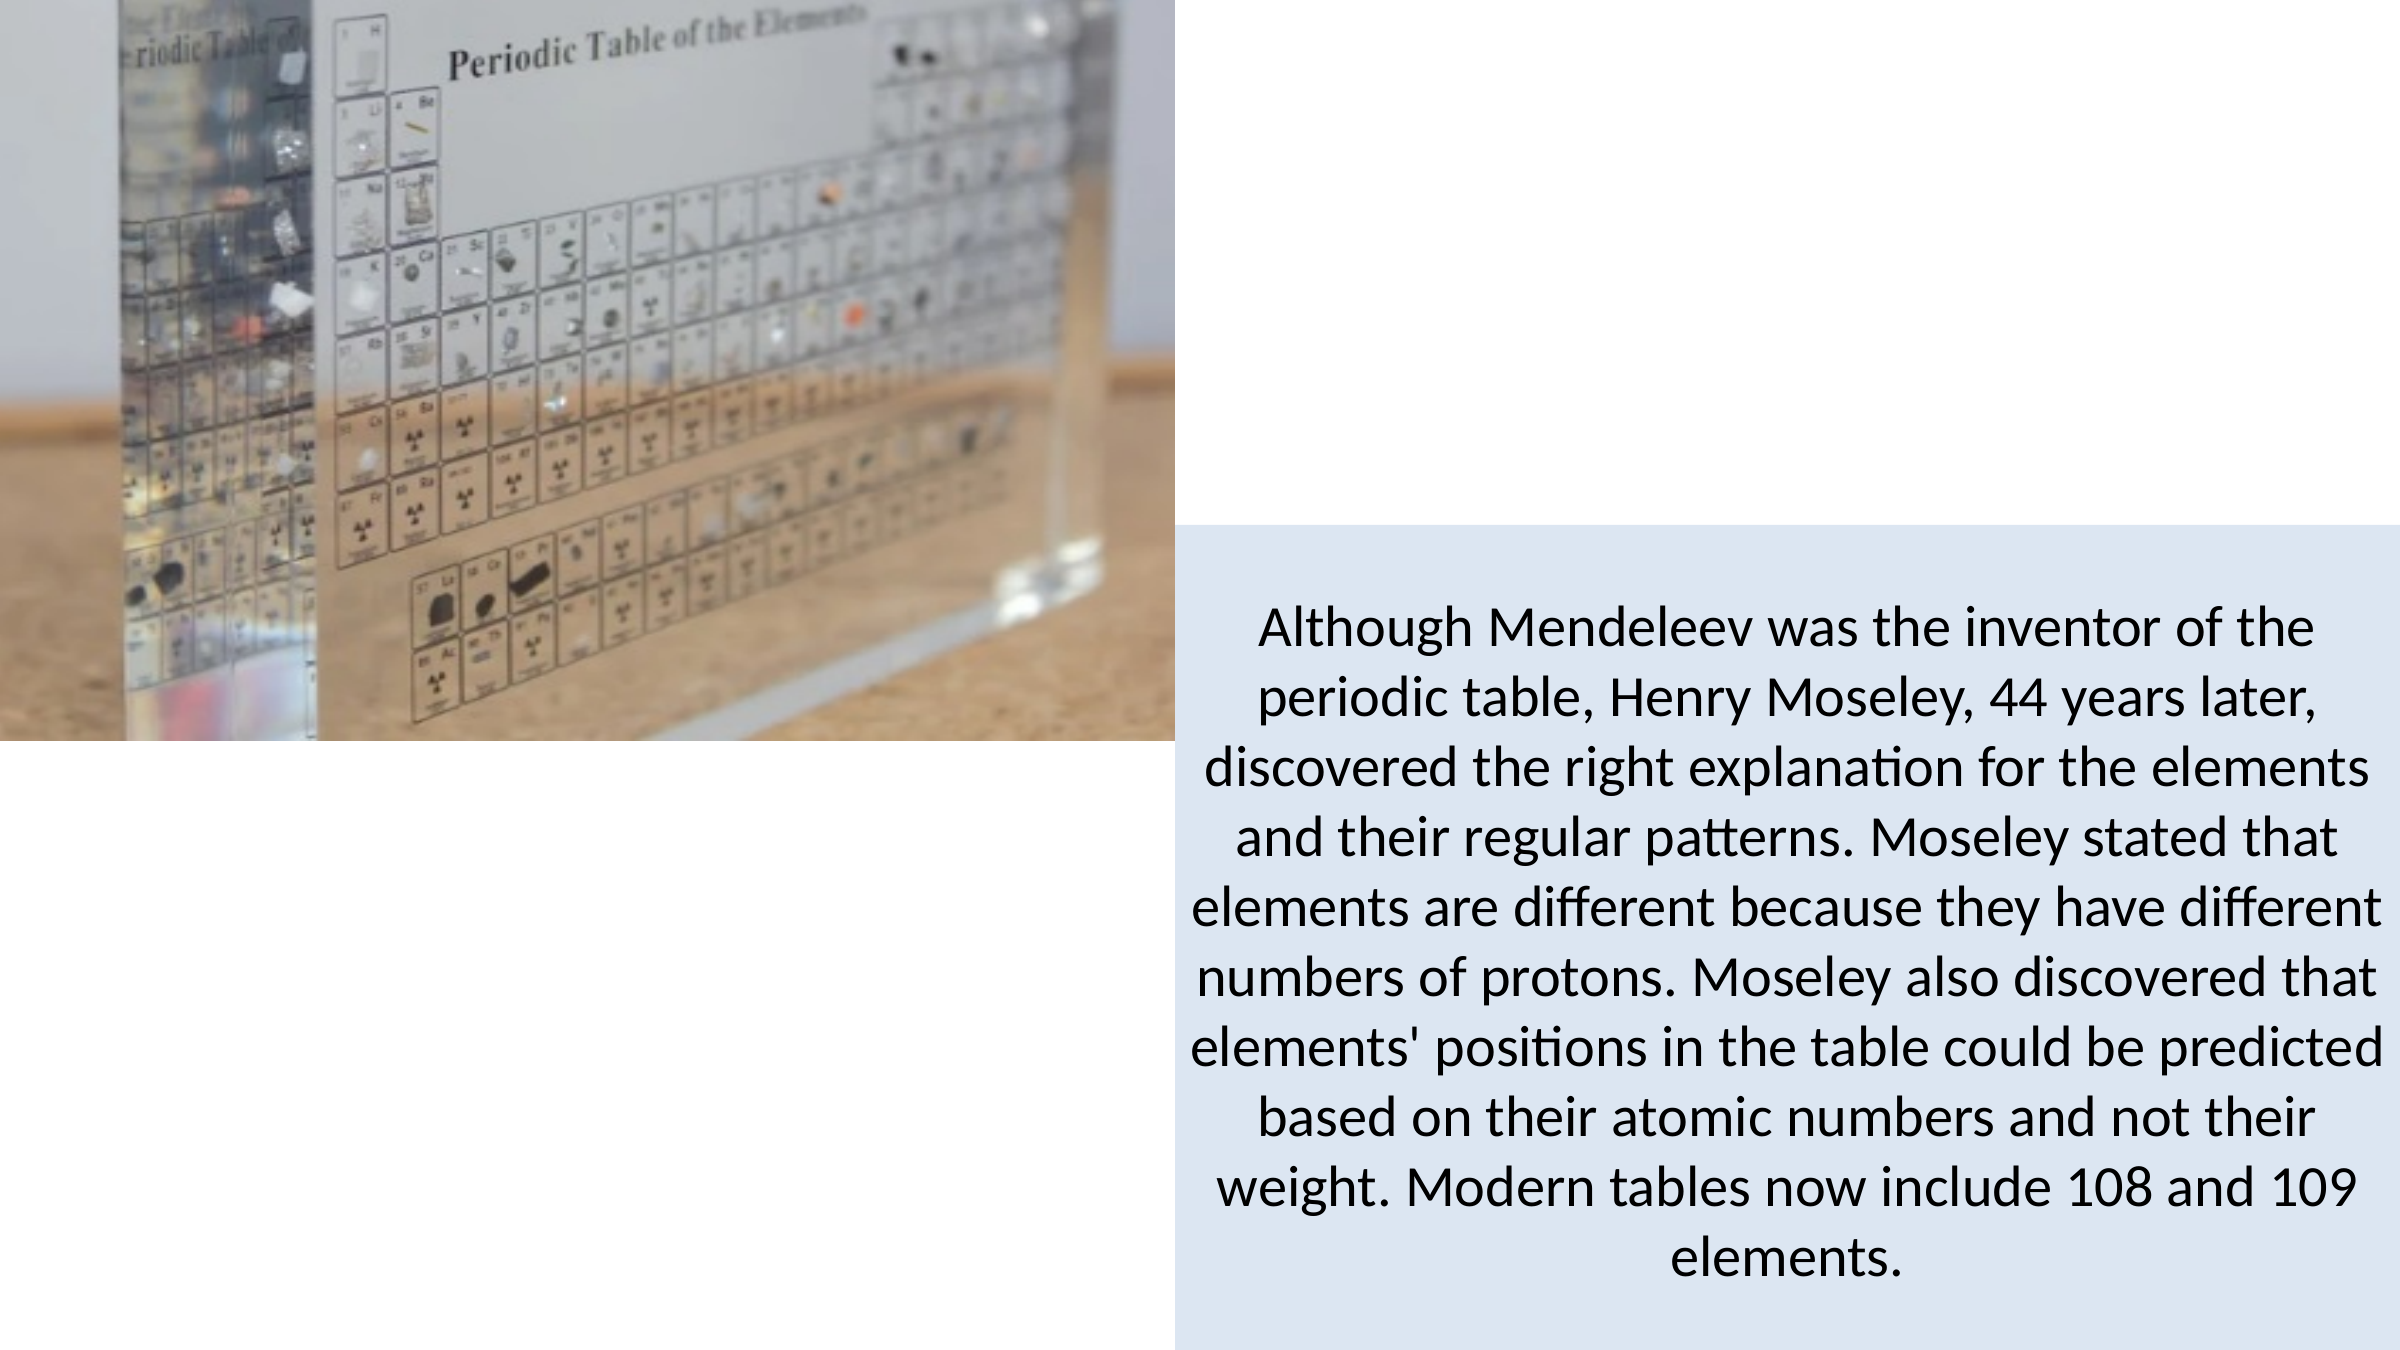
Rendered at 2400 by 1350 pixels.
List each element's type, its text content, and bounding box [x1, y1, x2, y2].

picture [0, 0, 1176, 741]
text_box Although Mendeleev was the inventor of the periodic table, Henry Moseley, 44 years later, discovered the right explanation for the elements and their regular patterns. Moseley stated that elements are different because they have different numbers of protons. Moseley also discovered that elements' positions in the table could be predicted based on their atomic numbers and not their weight. Modern tables now include 108 and 109 elements. [1173, 523, 2400, 1350]
